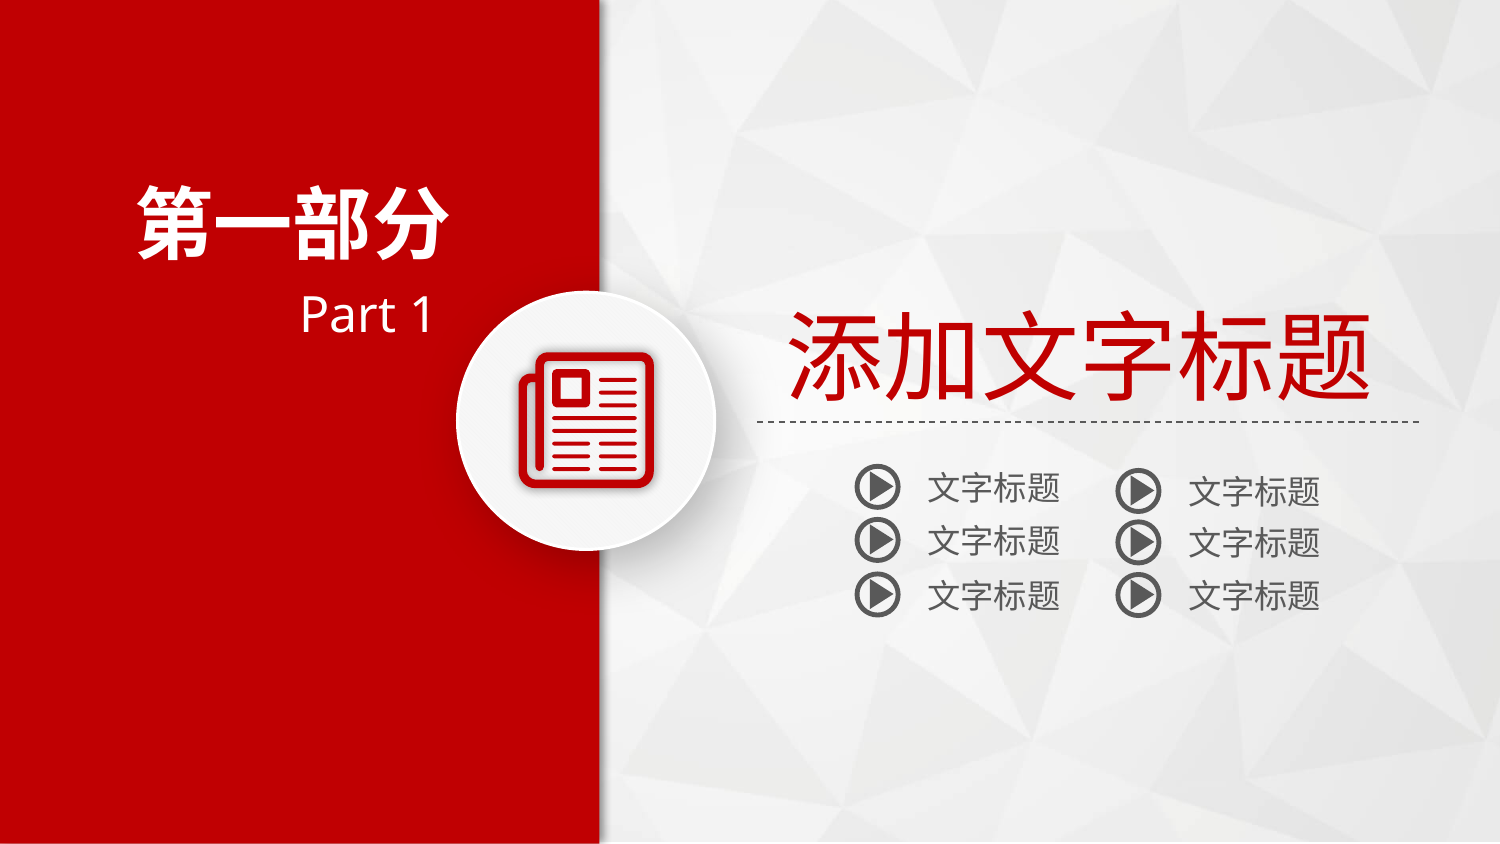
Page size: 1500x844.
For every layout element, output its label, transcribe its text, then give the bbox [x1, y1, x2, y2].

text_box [1115, 514, 1338, 567]
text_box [854, 459, 1077, 512]
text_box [518, 352, 655, 489]
text_box [0, 0, 601, 844]
text_box Part 1 [156, 277, 449, 349]
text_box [1115, 463, 1338, 514]
text_box [455, 290, 717, 552]
picture [601, 0, 1500, 842]
text_box 添加文字标题 [714, 289, 1445, 419]
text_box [854, 567, 1077, 624]
text_box 第一部分 [119, 168, 467, 275]
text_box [1115, 567, 1338, 624]
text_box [455, 433, 601, 581]
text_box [854, 512, 1077, 567]
